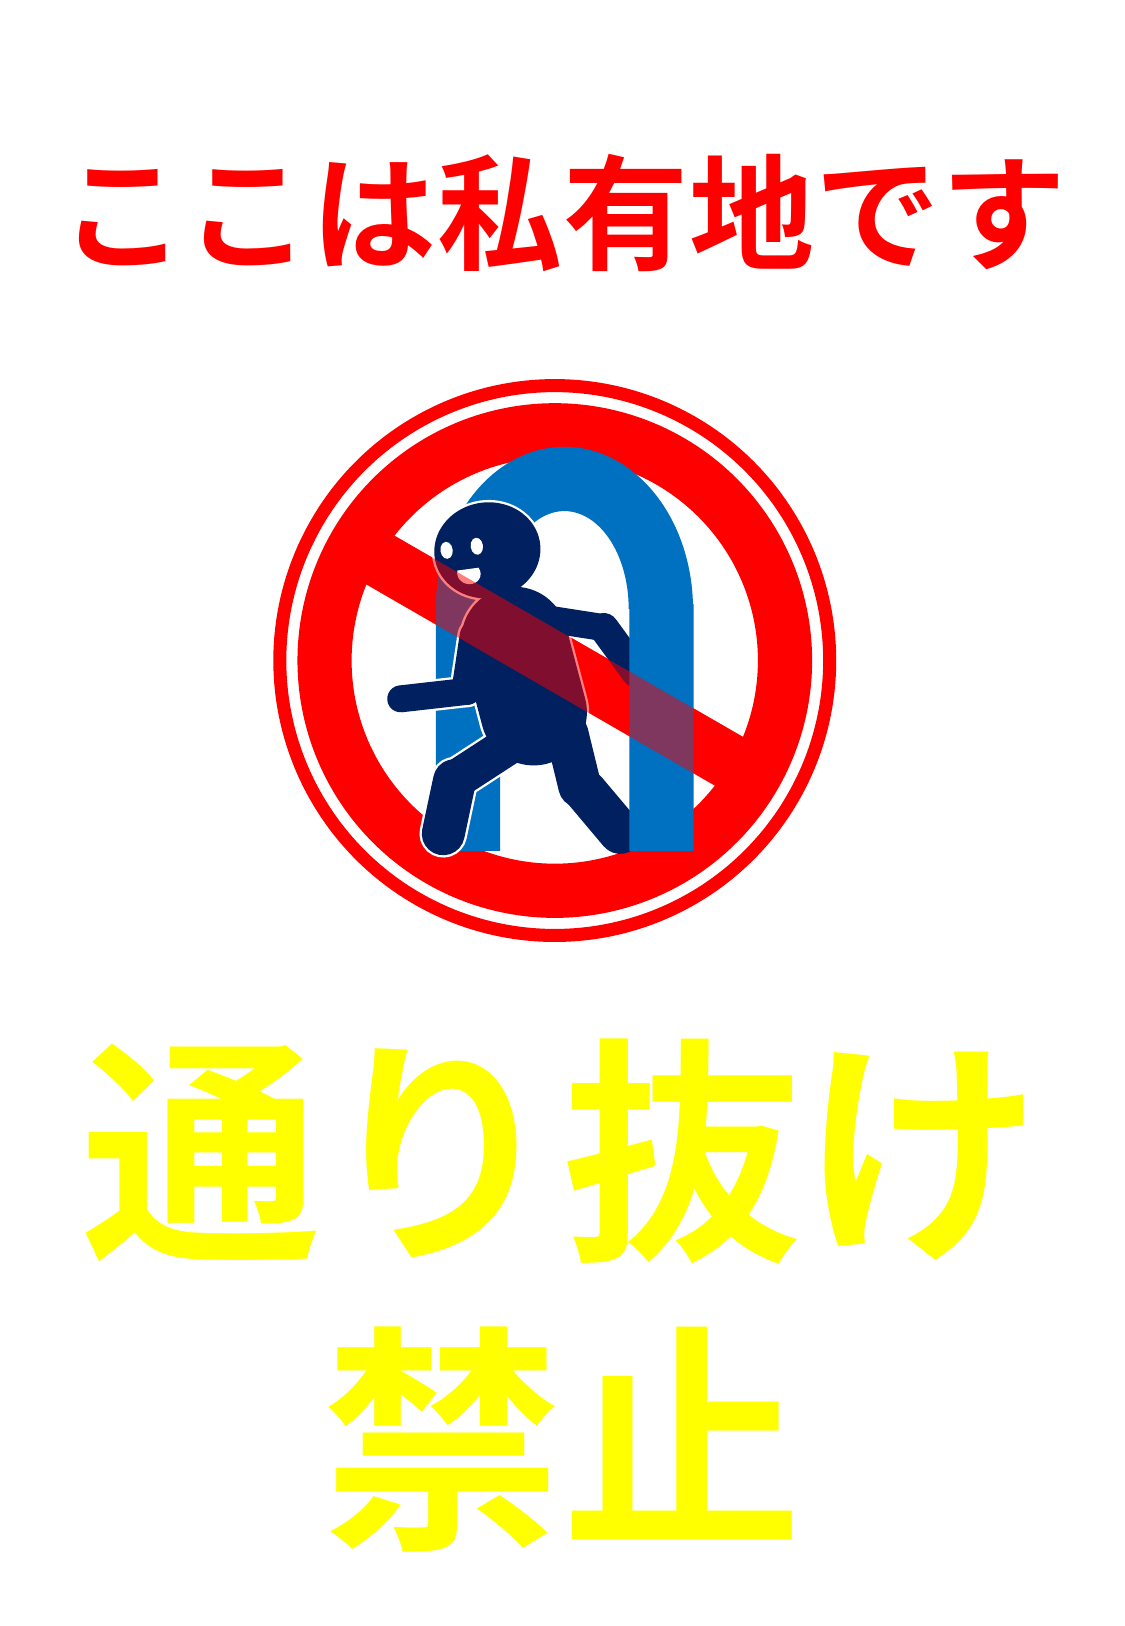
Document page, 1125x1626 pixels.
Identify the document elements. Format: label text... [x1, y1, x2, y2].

text_box 通り抜け 禁止 [0, 995, 1125, 1586]
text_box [273, 378, 837, 943]
text_box ここは私有地です [23, 127, 1104, 293]
